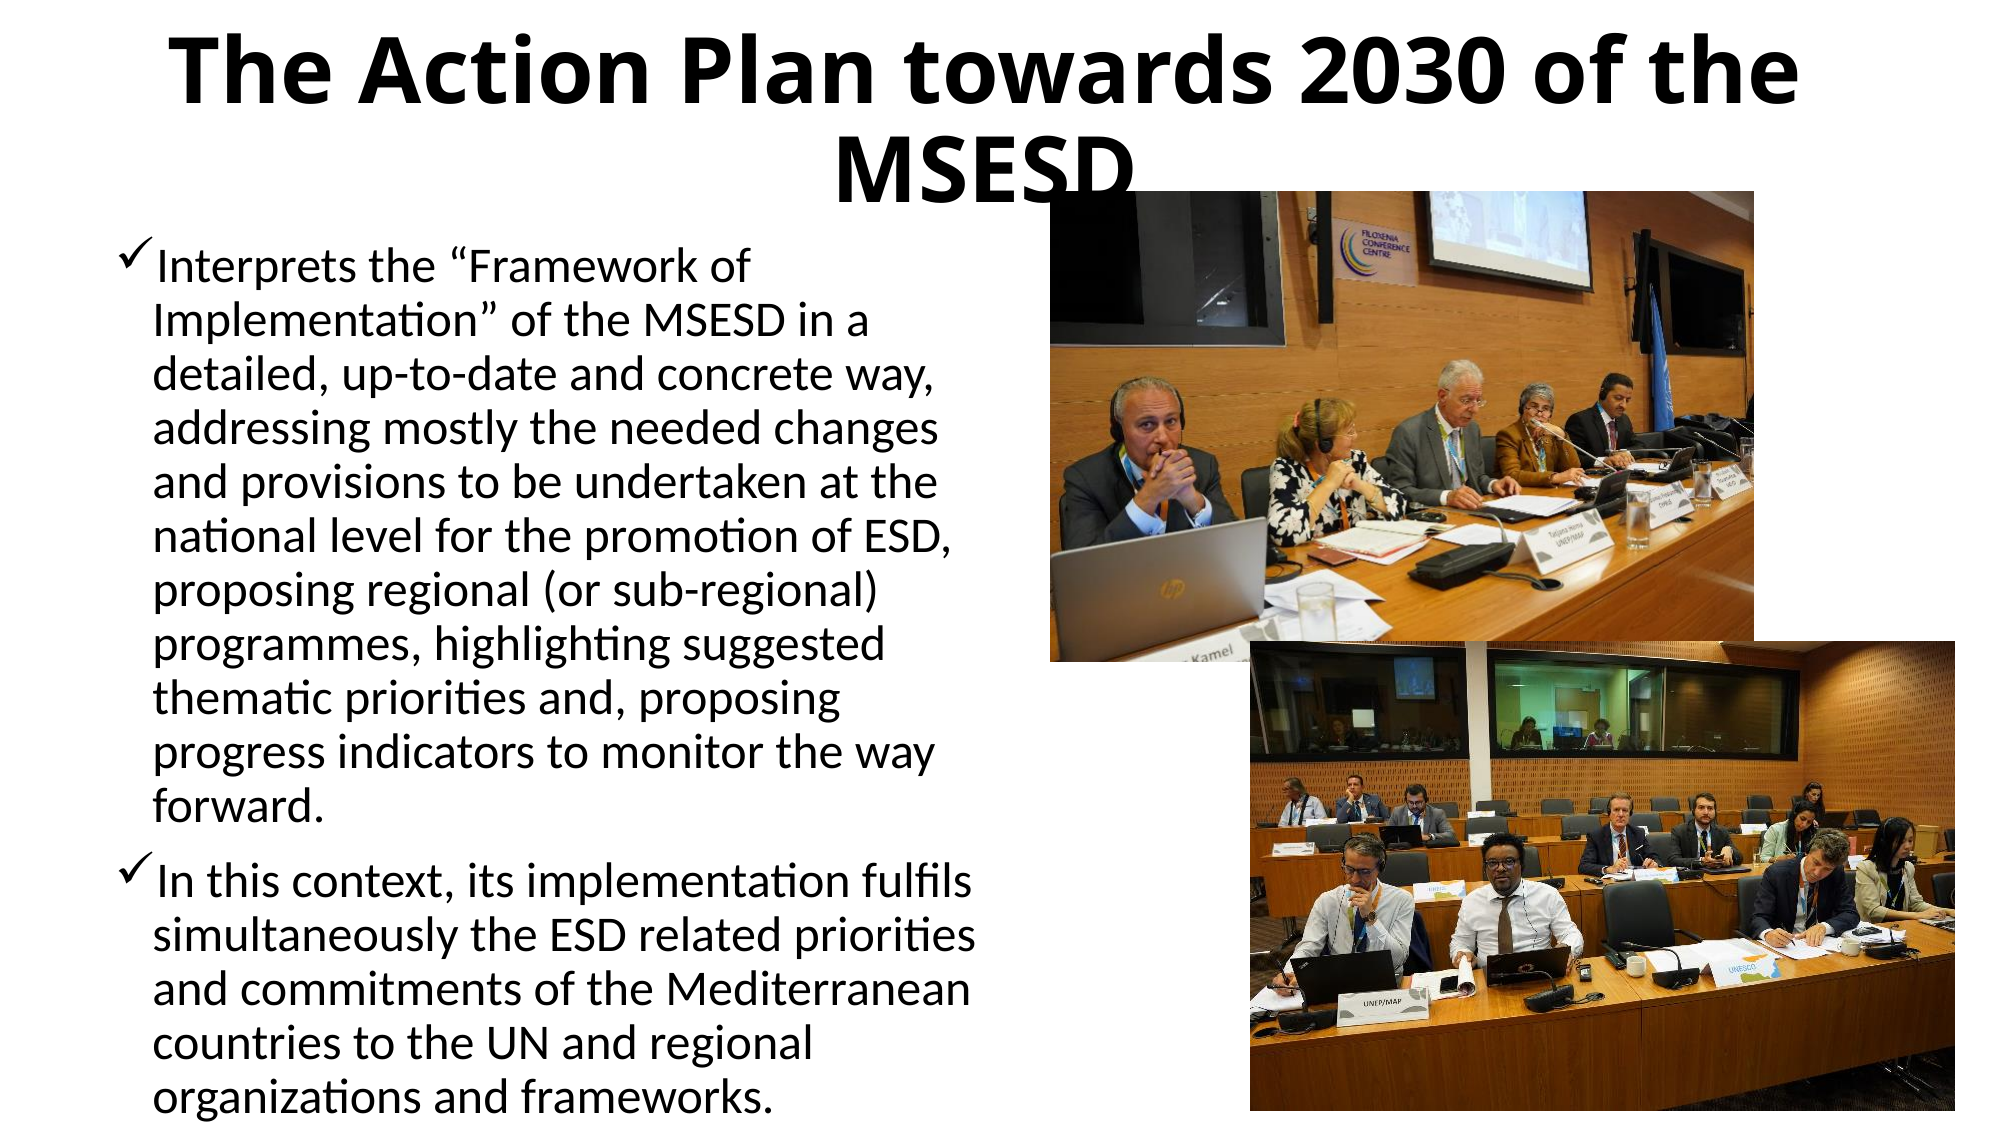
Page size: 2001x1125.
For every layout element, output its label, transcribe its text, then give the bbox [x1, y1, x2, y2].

picture [1049, 191, 1955, 1111]
list Interprets the “Framework of Implementation” of the MSESD in a detailed, up-to-date and concrete way, addressing mostly the needed changes and provisions to be undertaken at the national level for the promotion of ESD, proposing regional (or sub-regional) programmes, highlighting suggested thematic priorities and, proposing progress indicators to monitor the way forward. In this context, its implementation fulfils simultaneously the ESD related priorities and commitments of the Mediterranean countries to the UN and regional organizations and frameworks. [99, 232, 1028, 1091]
title The Action Plan towards 2030 of the MSESD [122, 14, 1848, 232]
